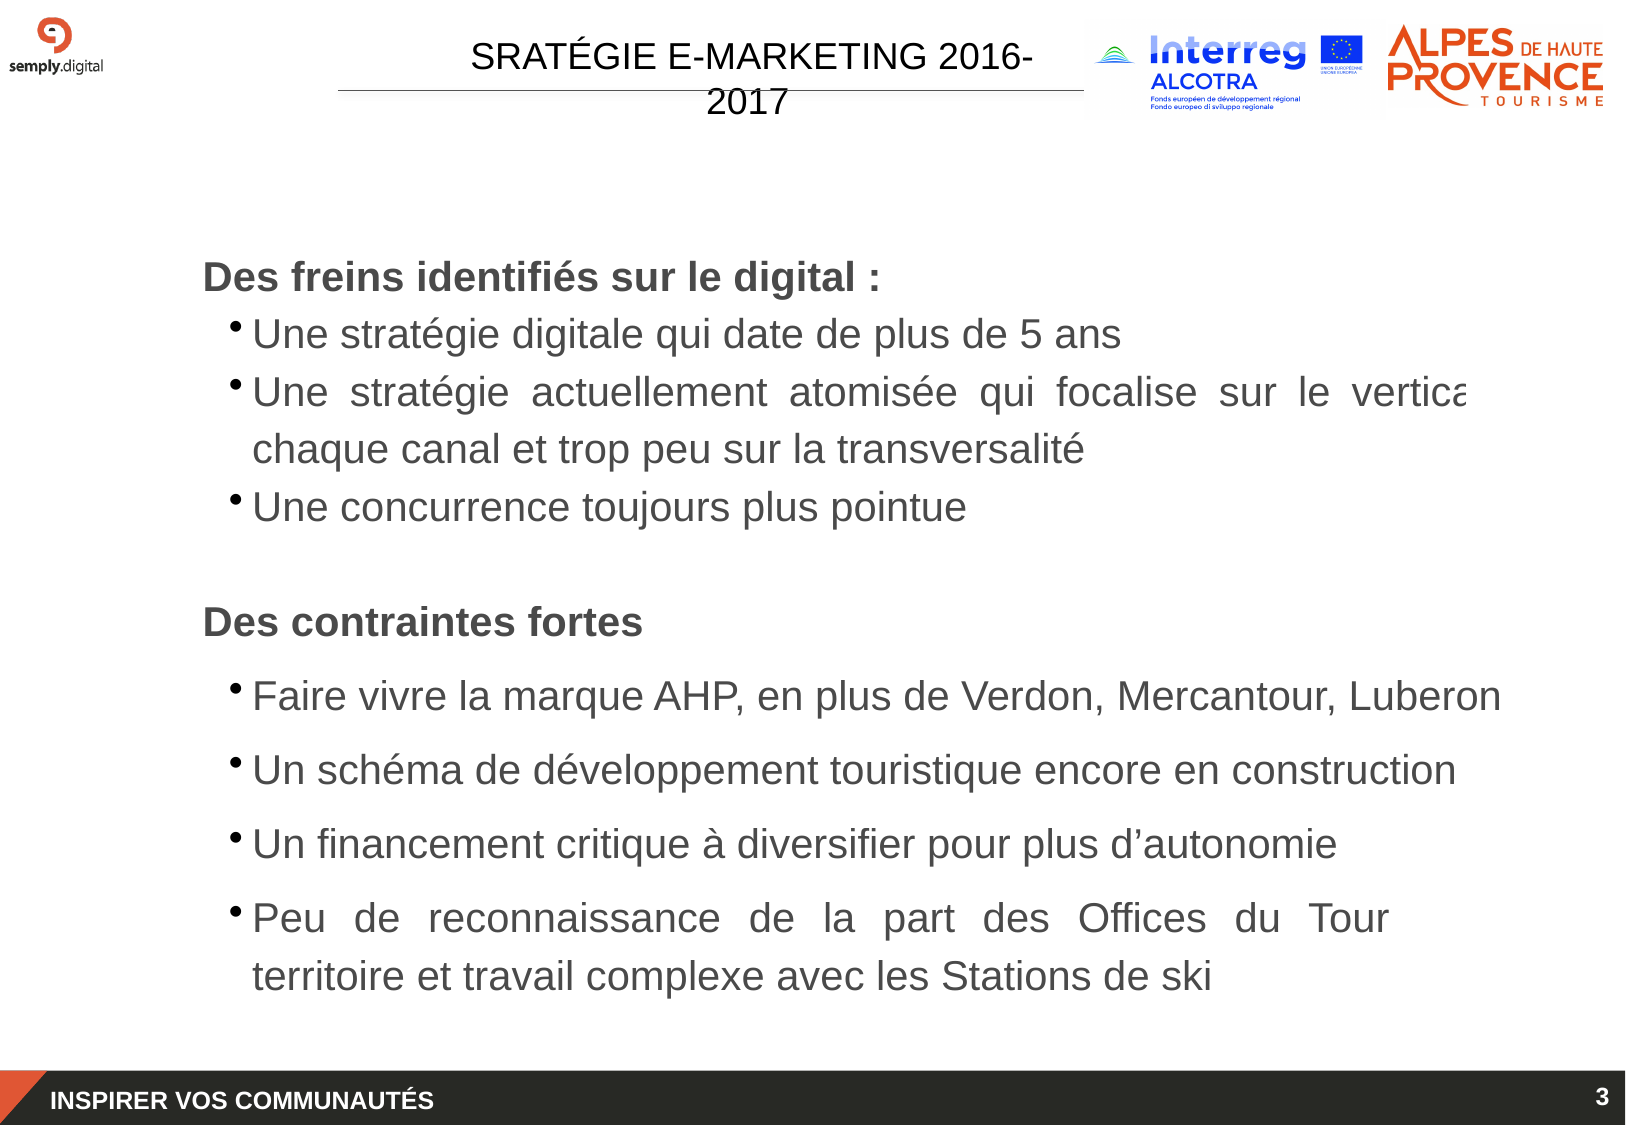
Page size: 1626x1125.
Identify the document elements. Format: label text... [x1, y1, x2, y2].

picture [5, 10, 108, 81]
picture [1083, 18, 1386, 121]
slide_number 3 [1588, 1074, 1617, 1116]
picture [1388, 24, 1603, 108]
text_box Des freins identifiés sur le digital : Une stratégie digitale qui date de plus de 5 ans Une stratégie actuellement atomisée qui focalise sur le vertical de chaque canal et trop peu sur la transversalité Une concurrence toujours plus pointue Des contraintes fortes Faire vivre la marque AHP, en plus de Verdon, Mercantour, Luberon Un schéma de développement touristique encore en construction Un financement critique à diversifier pour plus d’autonomie Peu de reconnaissance de la part des Offices du Tourisme du territoire et travail complexe avec les Stations de ski [196, 236, 1559, 1005]
